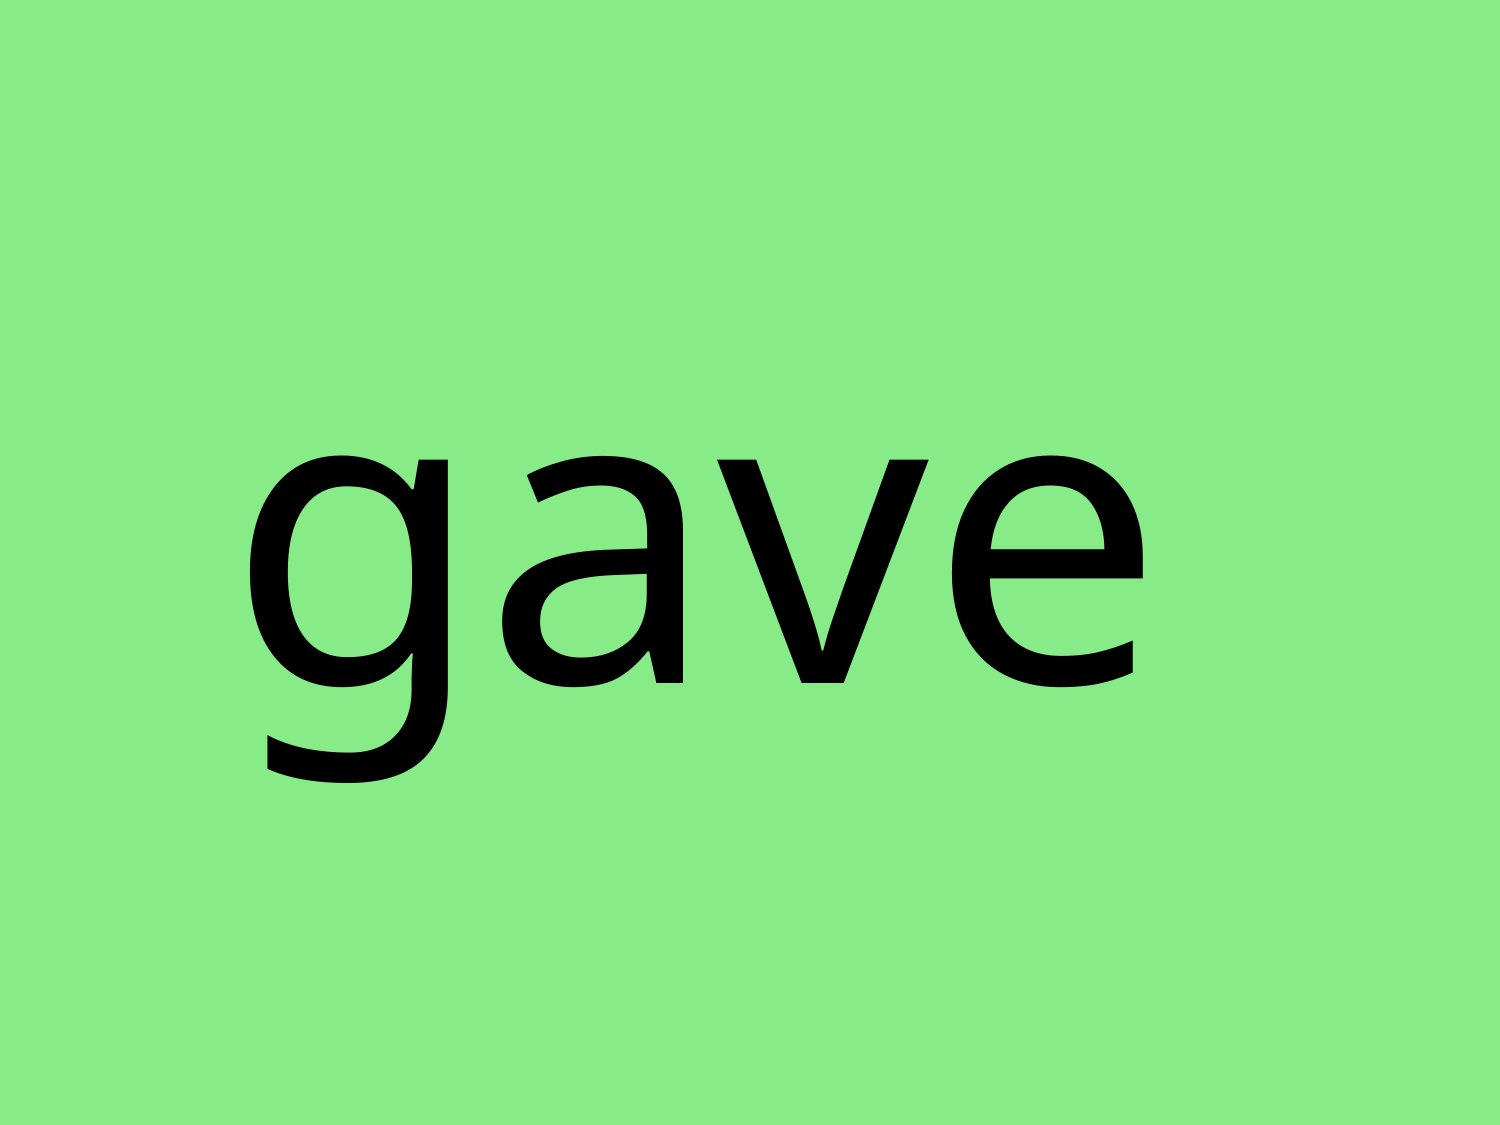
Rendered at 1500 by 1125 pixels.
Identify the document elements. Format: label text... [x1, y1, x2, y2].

text_box gave [41, 259, 1459, 775]
